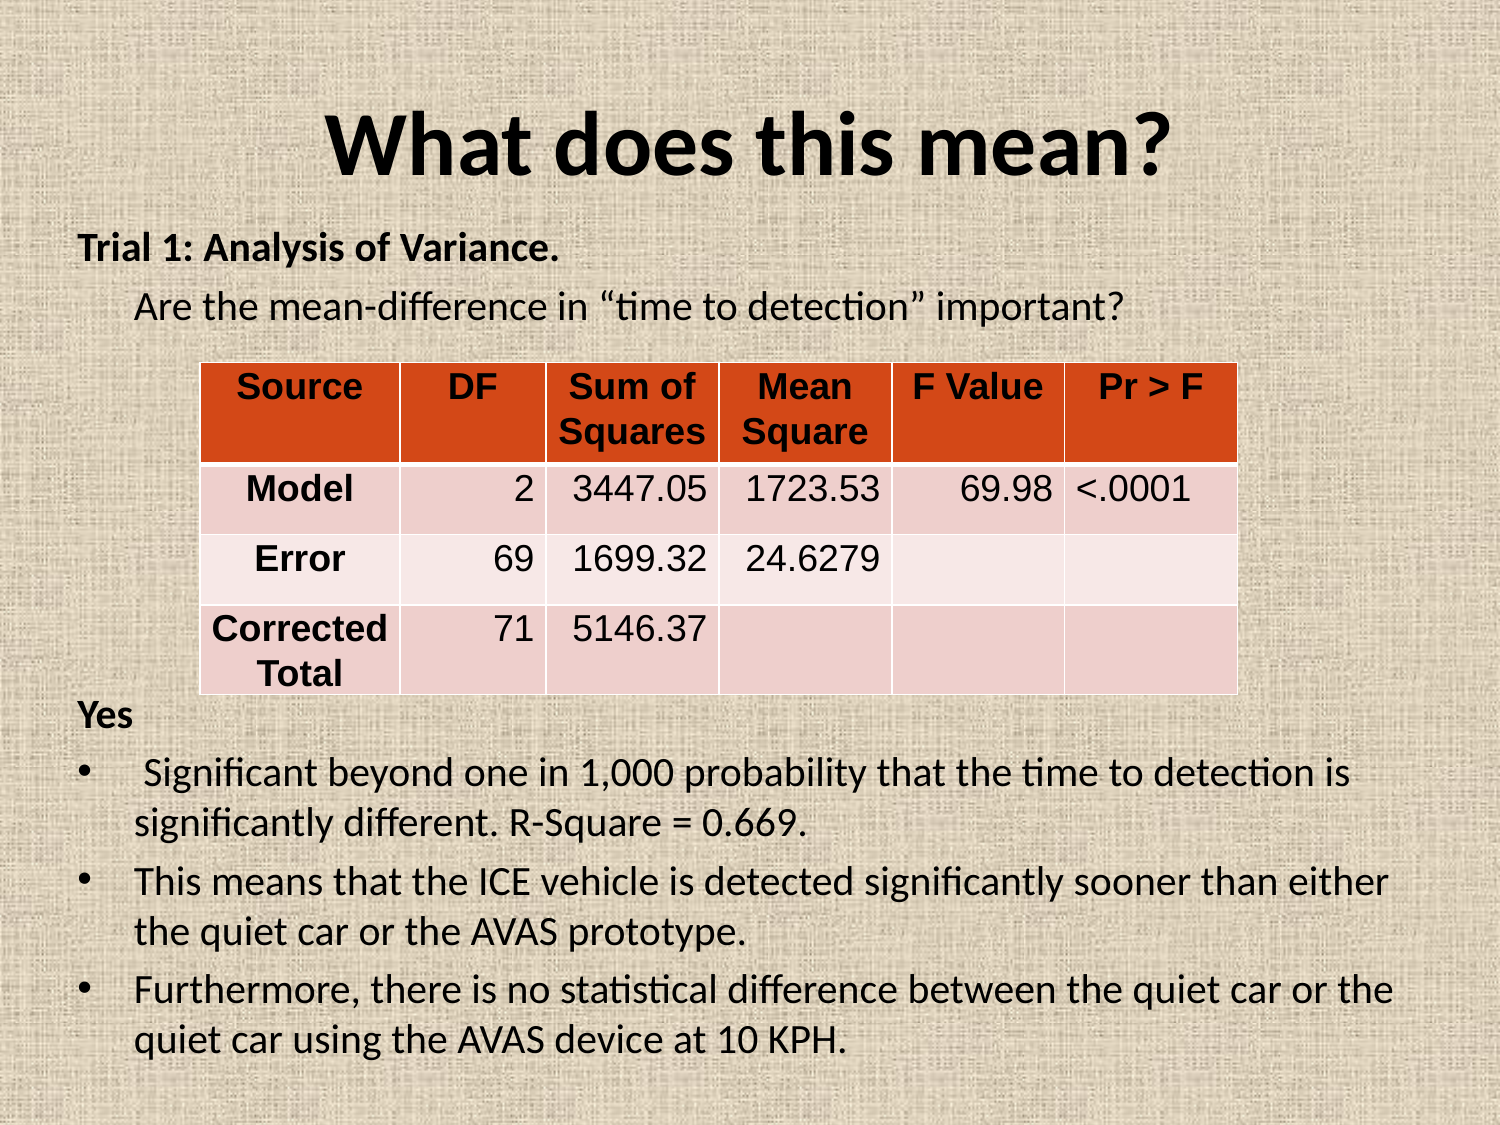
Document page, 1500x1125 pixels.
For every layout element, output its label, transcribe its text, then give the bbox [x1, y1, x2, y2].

table_header F Value [893, 363, 1064, 462]
table_cell 5146.37 [547, 606, 718, 694]
table_cell [893, 535, 1064, 604]
table_cell Error [201, 535, 399, 604]
table_cell 69.98 [893, 467, 1064, 534]
table_cell [1065, 606, 1237, 694]
table_cell [1065, 535, 1237, 604]
table_header Pr > F [1065, 363, 1237, 462]
table_header DF [401, 363, 545, 462]
title What does this mean? [75, 45, 1425, 233]
table_cell 2 [401, 467, 545, 534]
table_cell 24.6279 [720, 535, 891, 604]
table_cell 1699.32 [547, 535, 718, 604]
table_cell Model [201, 467, 399, 534]
table_header Sum of Squares [547, 363, 718, 462]
table_cell 3447.05 [547, 467, 718, 534]
table_header Mean Square [720, 363, 891, 462]
table_cell <.0001 [1065, 467, 1237, 534]
table_cell 69 [401, 535, 545, 604]
table_cell [720, 606, 891, 694]
table_cell 1723.53 [720, 467, 891, 534]
picture [0, 0, 1500, 1125]
table_cell 71 [401, 606, 545, 694]
table_cell [893, 606, 1064, 694]
table_header Source [201, 363, 399, 462]
list Trial 1: Analysis of Variance. Are the mean-difference in “time to detection” important? Yes Significant beyond one in 1,000 probability that the time to detection is significantly different. R-Square = 0.669. This means that the ICE vehicle is detected significantly sooner than either the quiet car or the AVAS prototype. Furthermore, there is no statistical difference between the quiet car or the quiet car using the AVAS device at 10 KPH. [62, 212, 1413, 388]
table_cell Corrected Total [201, 606, 399, 694]
